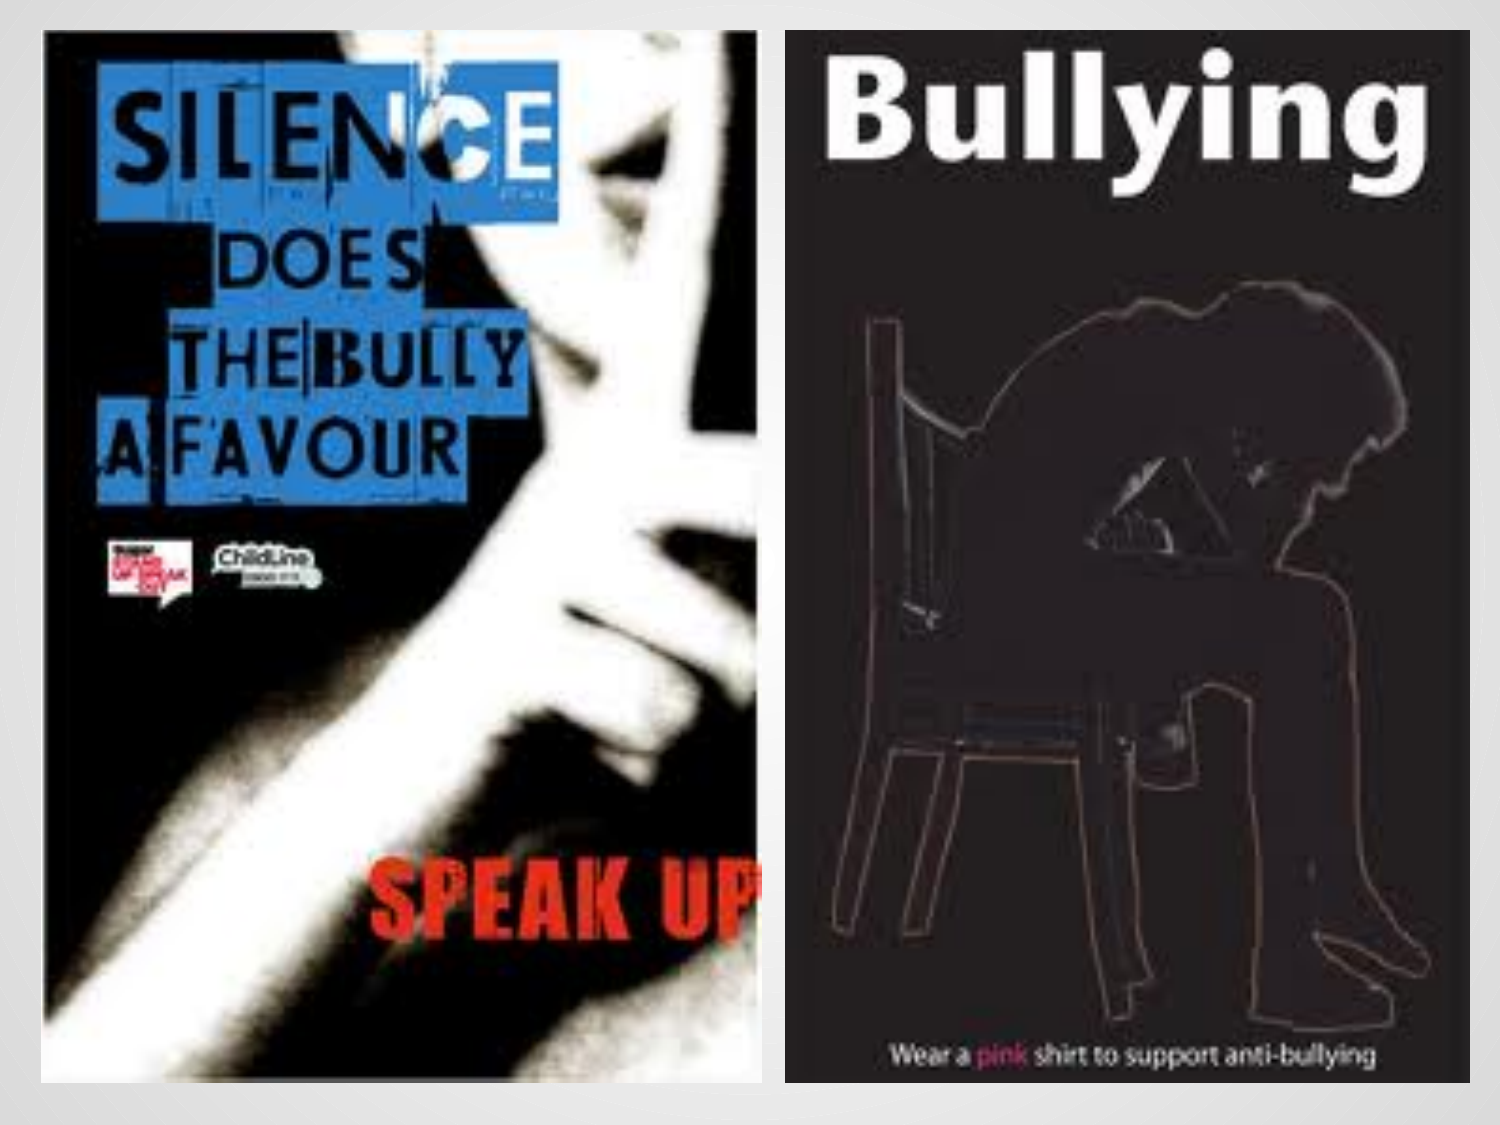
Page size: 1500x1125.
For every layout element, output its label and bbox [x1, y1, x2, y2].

list [785, 30, 1470, 1083]
picture [41, 30, 763, 1083]
